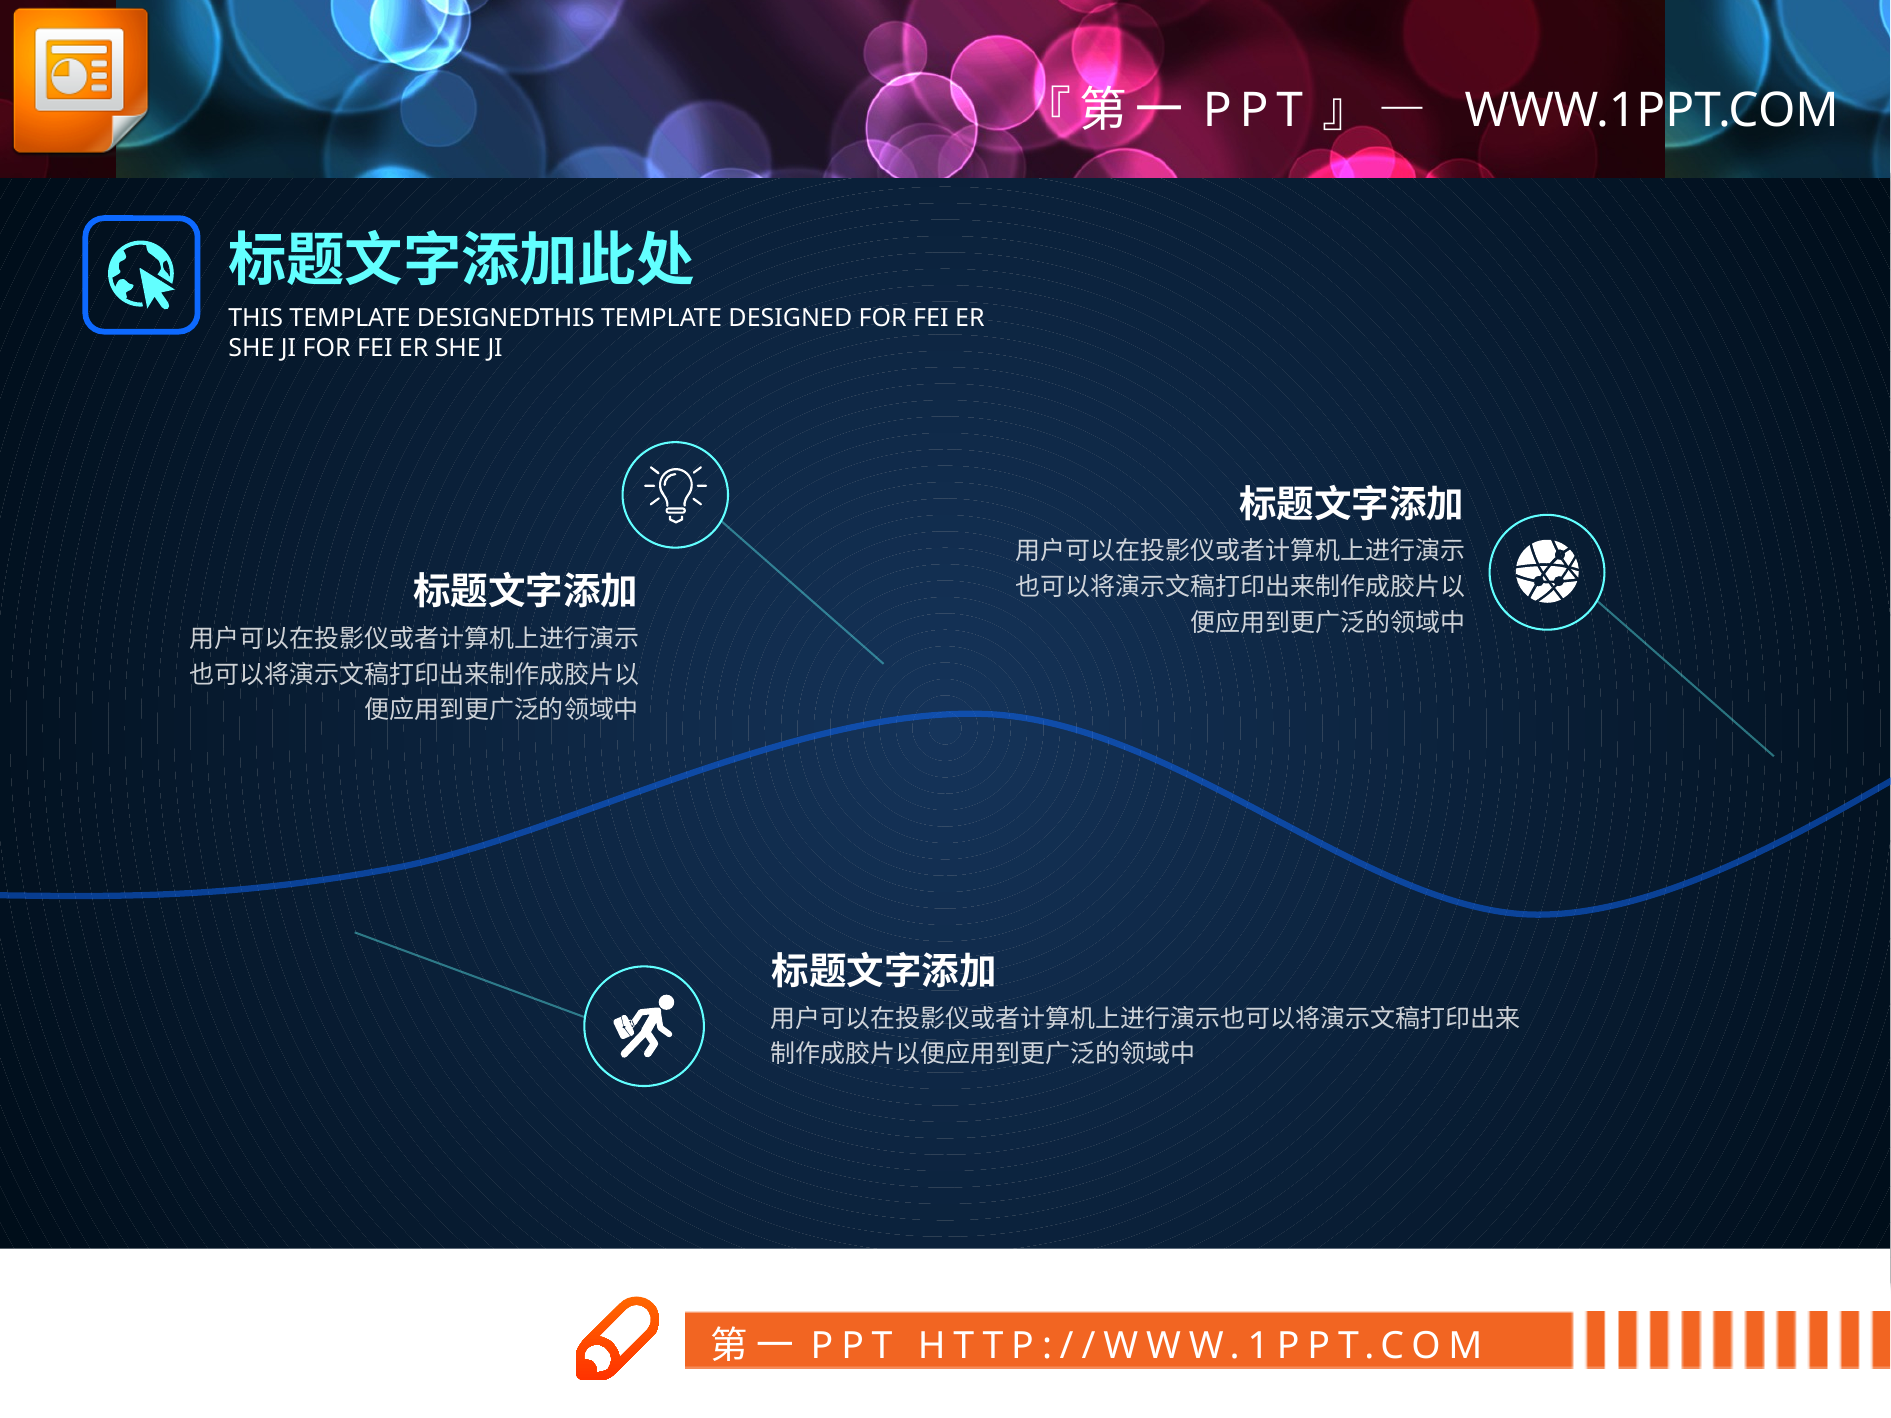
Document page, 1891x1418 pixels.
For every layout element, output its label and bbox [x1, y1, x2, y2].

text_box [995, 463, 1481, 646]
text_box [755, 930, 1548, 1077]
text_box [622, 441, 884, 665]
text_box [1489, 514, 1775, 757]
picture [0, 0, 1891, 178]
text_box [85, 214, 1014, 341]
picture [685, 1311, 1891, 1369]
text_box [389, 870, 687, 1123]
text_box [169, 550, 655, 734]
text_box [0, 713, 1891, 915]
